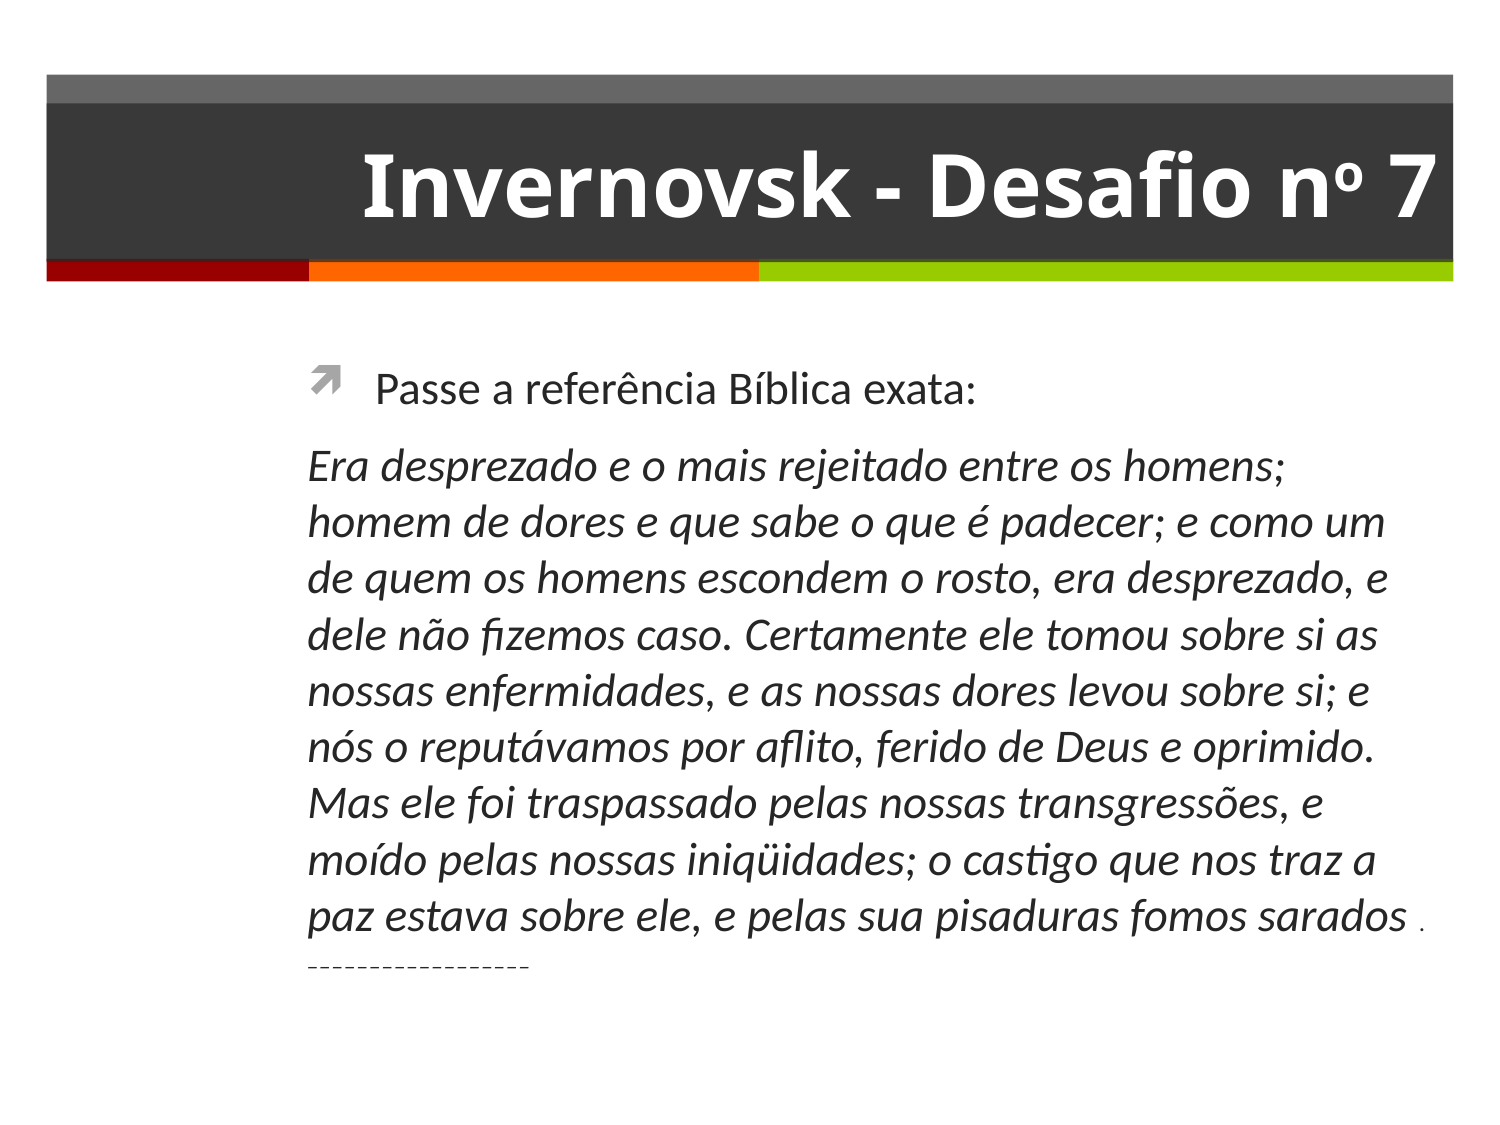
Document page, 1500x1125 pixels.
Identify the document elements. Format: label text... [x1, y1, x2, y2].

title Invernovsk - Desafio no 7 [46, 103, 1454, 263]
list Passe a referência Bíblica exata: Era desprezado e o mais rejeitado entre os homens; homem de dores e que sabe o que é padecer; e como um de quem os homens escondem o rosto, era desprezado, e dele não fizemos caso. Certamente ele tomou sobre si as nossas enfermidades, e as nossas dores levou sobre si; e nós o reputávamos por aflito, ferido de Deus e oprimido. Mas ele foi traspassado pelas nossas transgressões, e moído pelas nossas iniqüidades; o castigo que nos traz a paz estava sobre ele, e pelas sua pisaduras fomos sarados . __________________ [292, 350, 1454, 1005]
